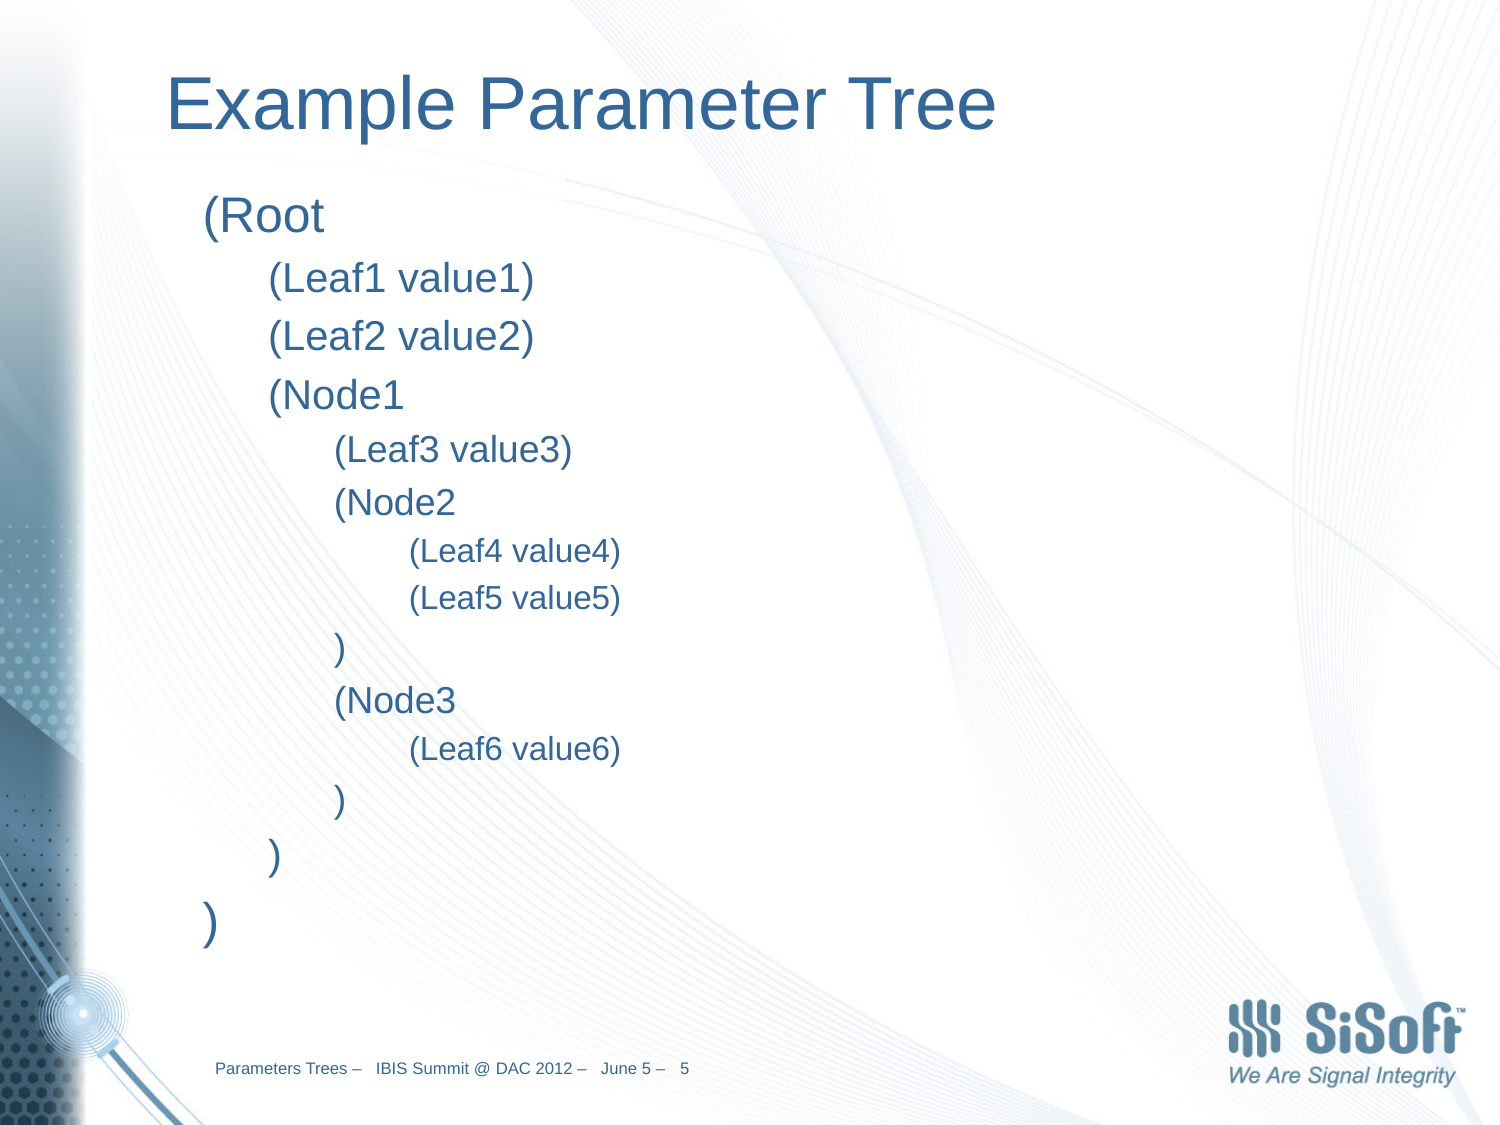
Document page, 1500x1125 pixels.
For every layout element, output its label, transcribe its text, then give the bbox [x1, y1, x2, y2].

picture [0, 0, 1500, 1125]
footer Parameters Trees – IBIS Summit @ DAC 2012 – June 5 – 5 [200, 1050, 975, 1104]
list (Root (Leaf1 value1) (Leaf2 value2) (Node1 (Leaf3 value3) (Node2 (Leaf4 value4) (Leaf5 value5) ) (Node3 (Leaf6 value6) ) ) ) [187, 174, 1363, 963]
title Example Parameter Tree [150, 24, 1300, 175]
